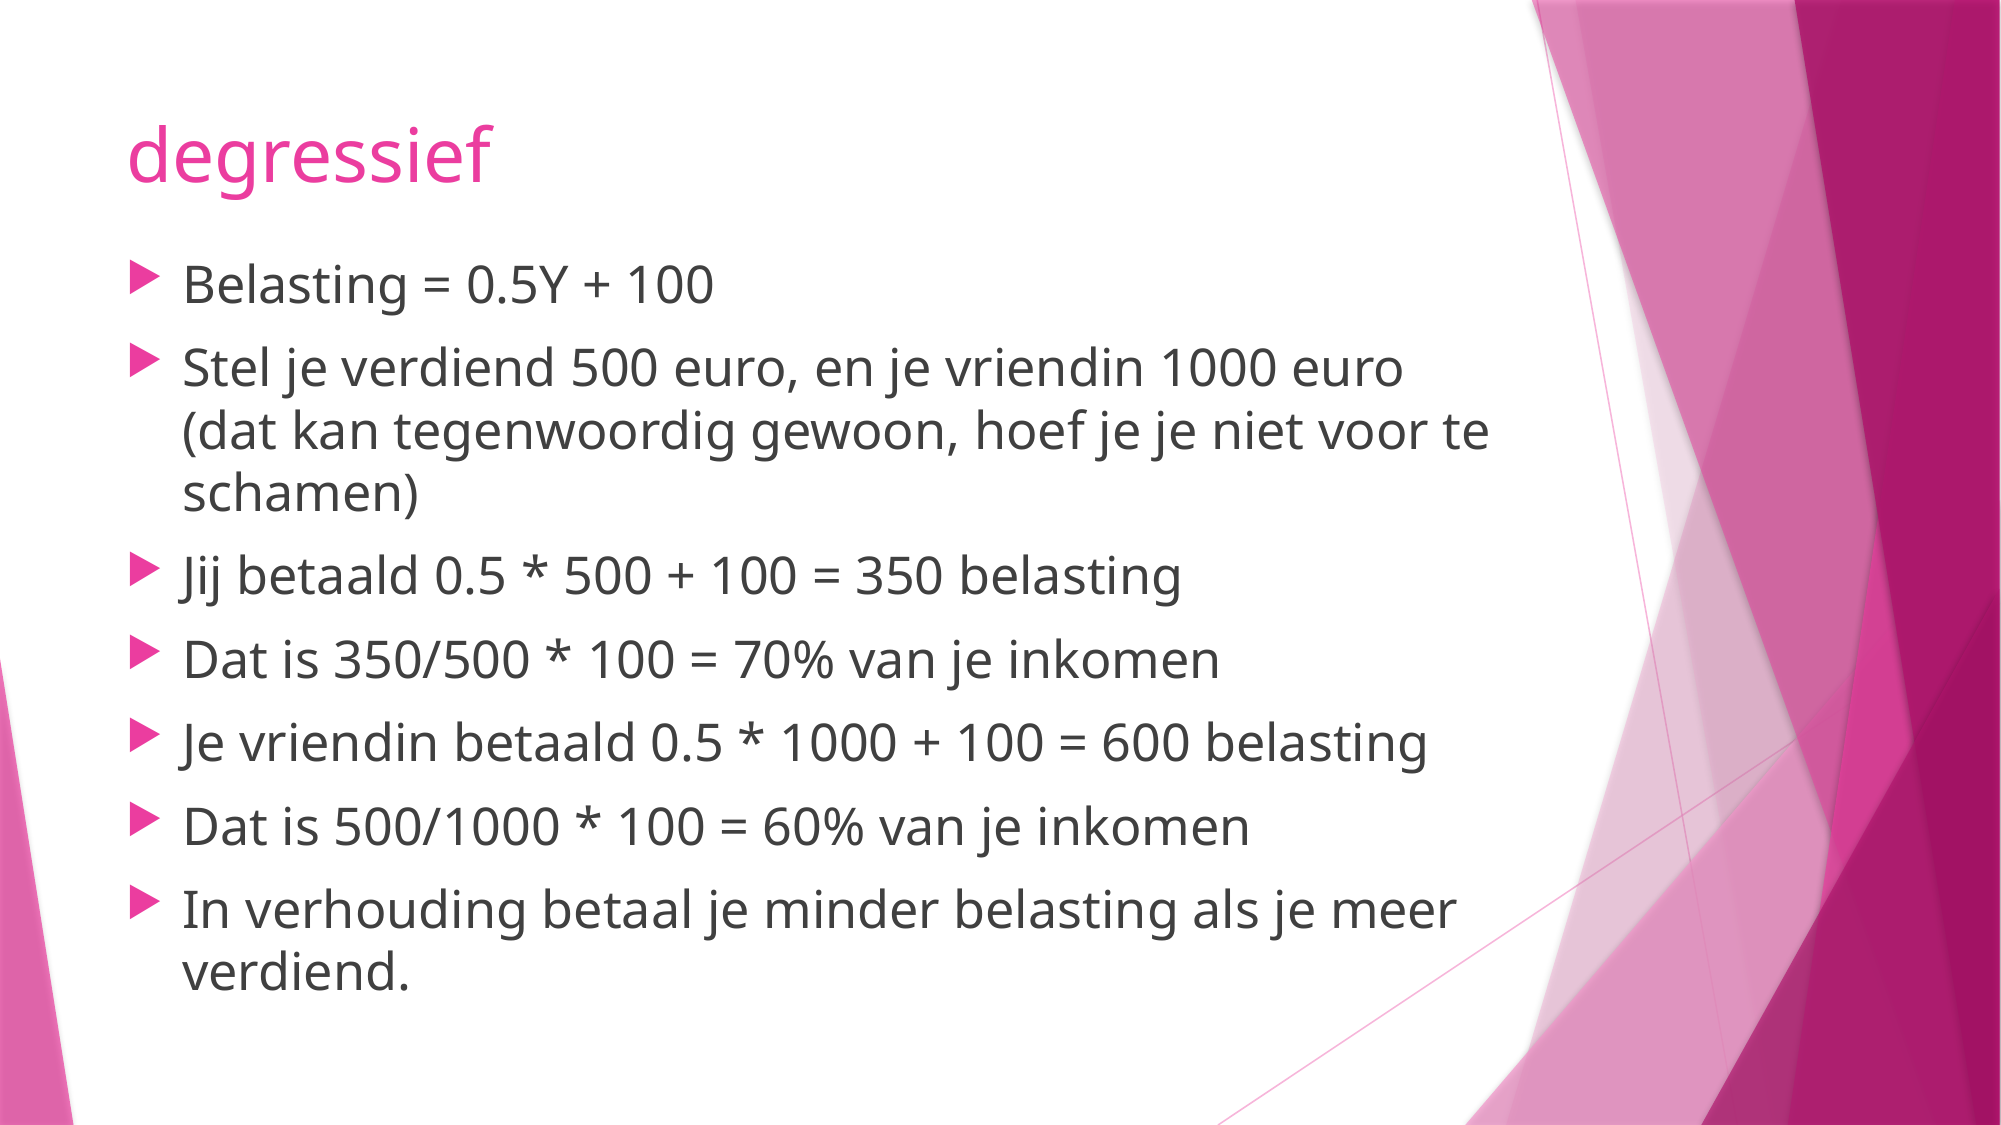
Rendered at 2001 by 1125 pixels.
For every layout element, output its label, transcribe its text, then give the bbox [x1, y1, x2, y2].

title degressief [111, 99, 1522, 243]
list Belasting = 0.5Y + 100 Stel je verdiend 500 euro, en je vriendin 1000 euro (dat kan tegenwoordig gewoon, hoef je je niet voor te schamen) Jij betaald 0.5 * 500 + 100 = 350 belasting Dat is 350/500 * 100 = 70% van je inkomen Je vriendin betaald 0.5 * 1000 + 100 = 600 belasting Dat is 500/1000 * 100 = 60% van je inkomen In verhouding betaal je minder belasting als je meer verdiend. [111, 243, 1522, 992]
